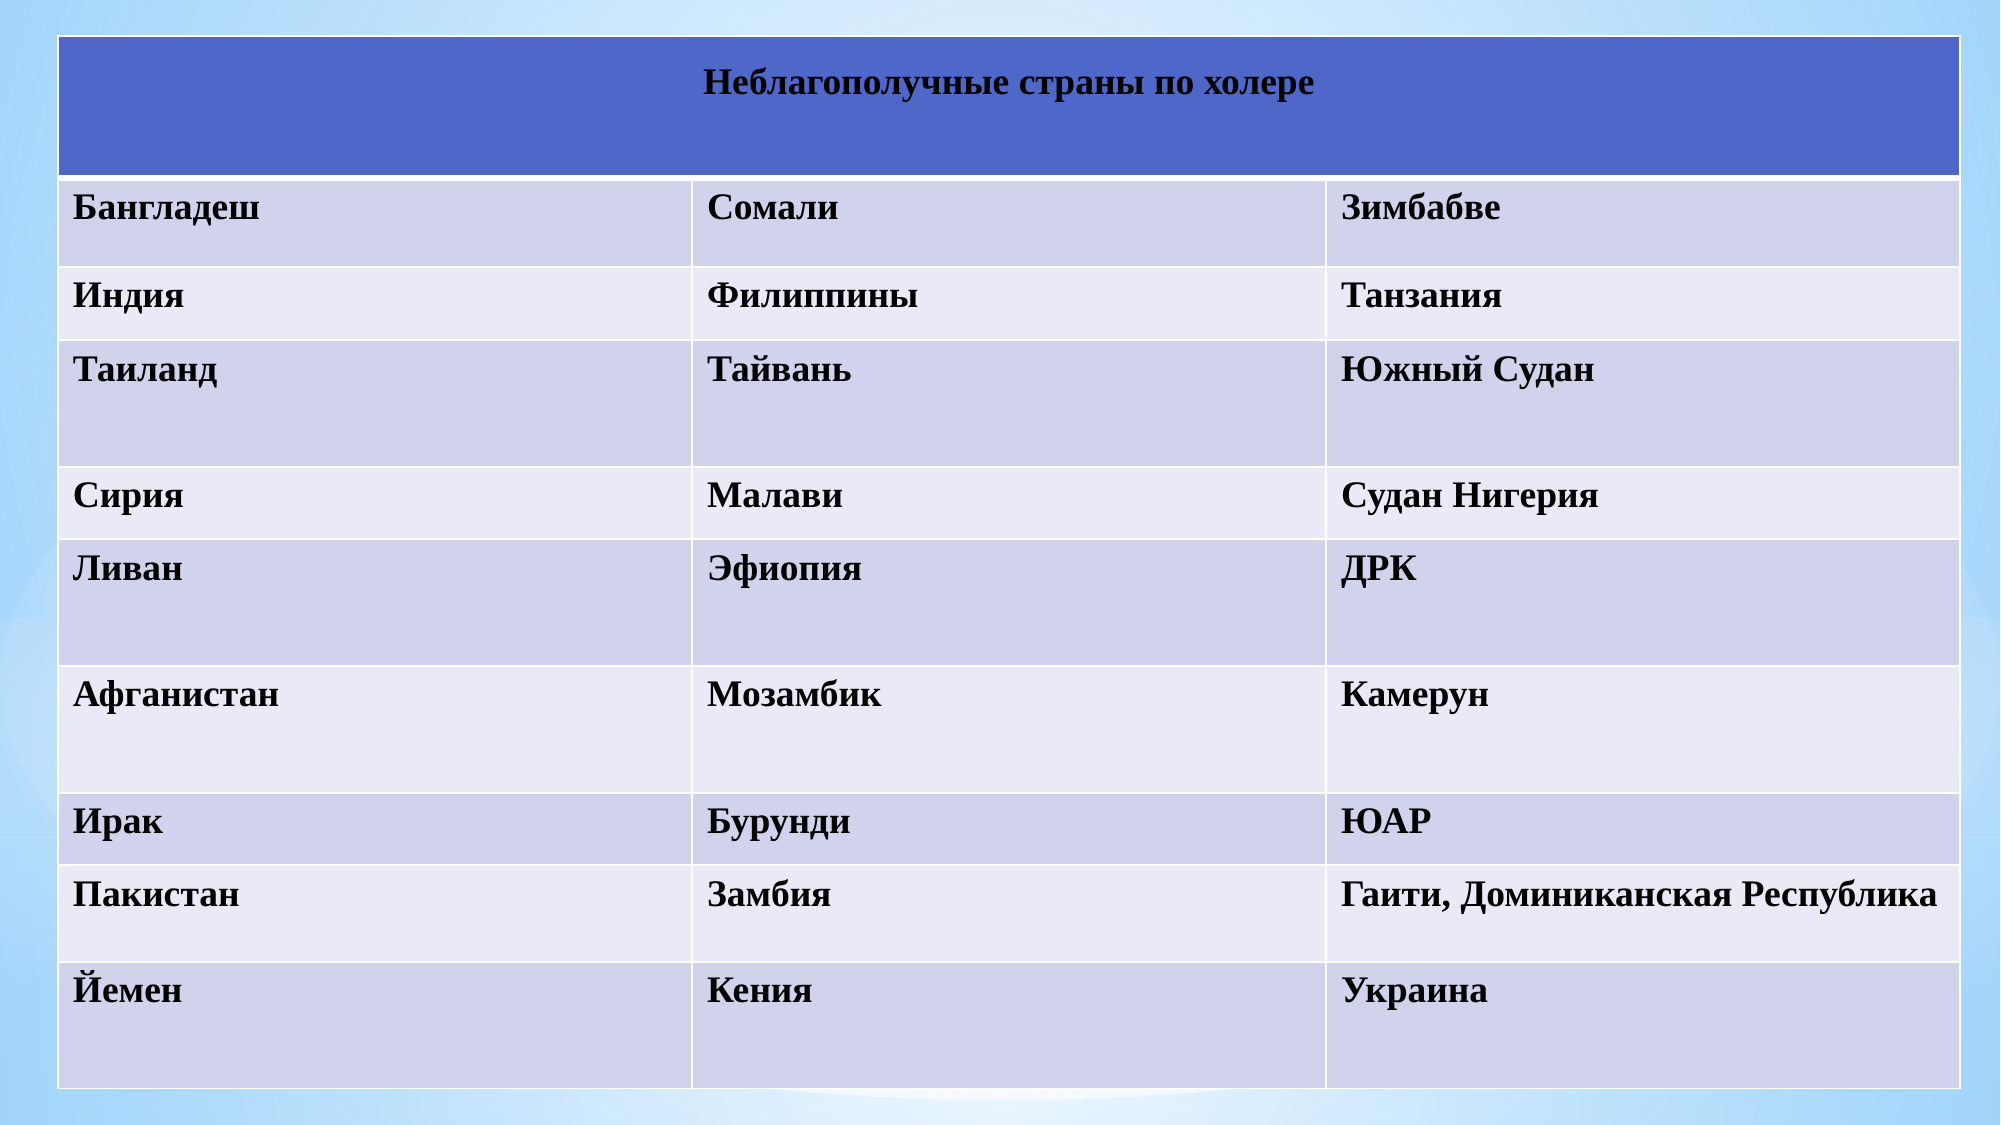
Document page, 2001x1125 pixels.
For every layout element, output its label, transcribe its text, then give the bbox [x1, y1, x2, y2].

table_cell Сирия [59, 468, 691, 538]
table_cell Афганистан [59, 667, 691, 792]
table_cell Украина [1327, 963, 1959, 1088]
table_cell Судан Нигерия [1327, 468, 1959, 538]
table_cell Индия [59, 268, 691, 339]
table_cell ДРК [1327, 540, 1959, 665]
table_cell Южный Судан [1327, 341, 1959, 466]
table_cell Замбия [693, 866, 1325, 961]
table_cell Бурунди [693, 794, 1325, 864]
table_cell Камерун [1327, 667, 1959, 792]
table_cell Эфиопия [693, 540, 1325, 665]
table_cell Сомали [693, 181, 1325, 266]
table_header Неблагополучные страны по холере [59, 37, 1959, 175]
table_cell Филиппины [693, 268, 1325, 339]
table_cell Бангладеш [59, 181, 691, 266]
table_cell ЮАР [1327, 794, 1959, 864]
table_cell Таиланд [59, 341, 691, 466]
table_cell Пакистан [59, 866, 691, 961]
table_cell Тайвань [693, 341, 1325, 466]
table_cell Кения [693, 963, 1325, 1088]
table_cell Мозамбик [693, 667, 1325, 792]
table_cell Ливан [59, 540, 691, 665]
table_cell Танзания [1327, 268, 1959, 339]
table_cell Гаити, Доминиканская Республика [1327, 866, 1959, 961]
table_cell Малави [693, 468, 1325, 538]
table_cell Йемен [59, 963, 691, 1088]
table_cell Зимбабве [1327, 181, 1959, 266]
table_cell Ирак [59, 794, 691, 864]
